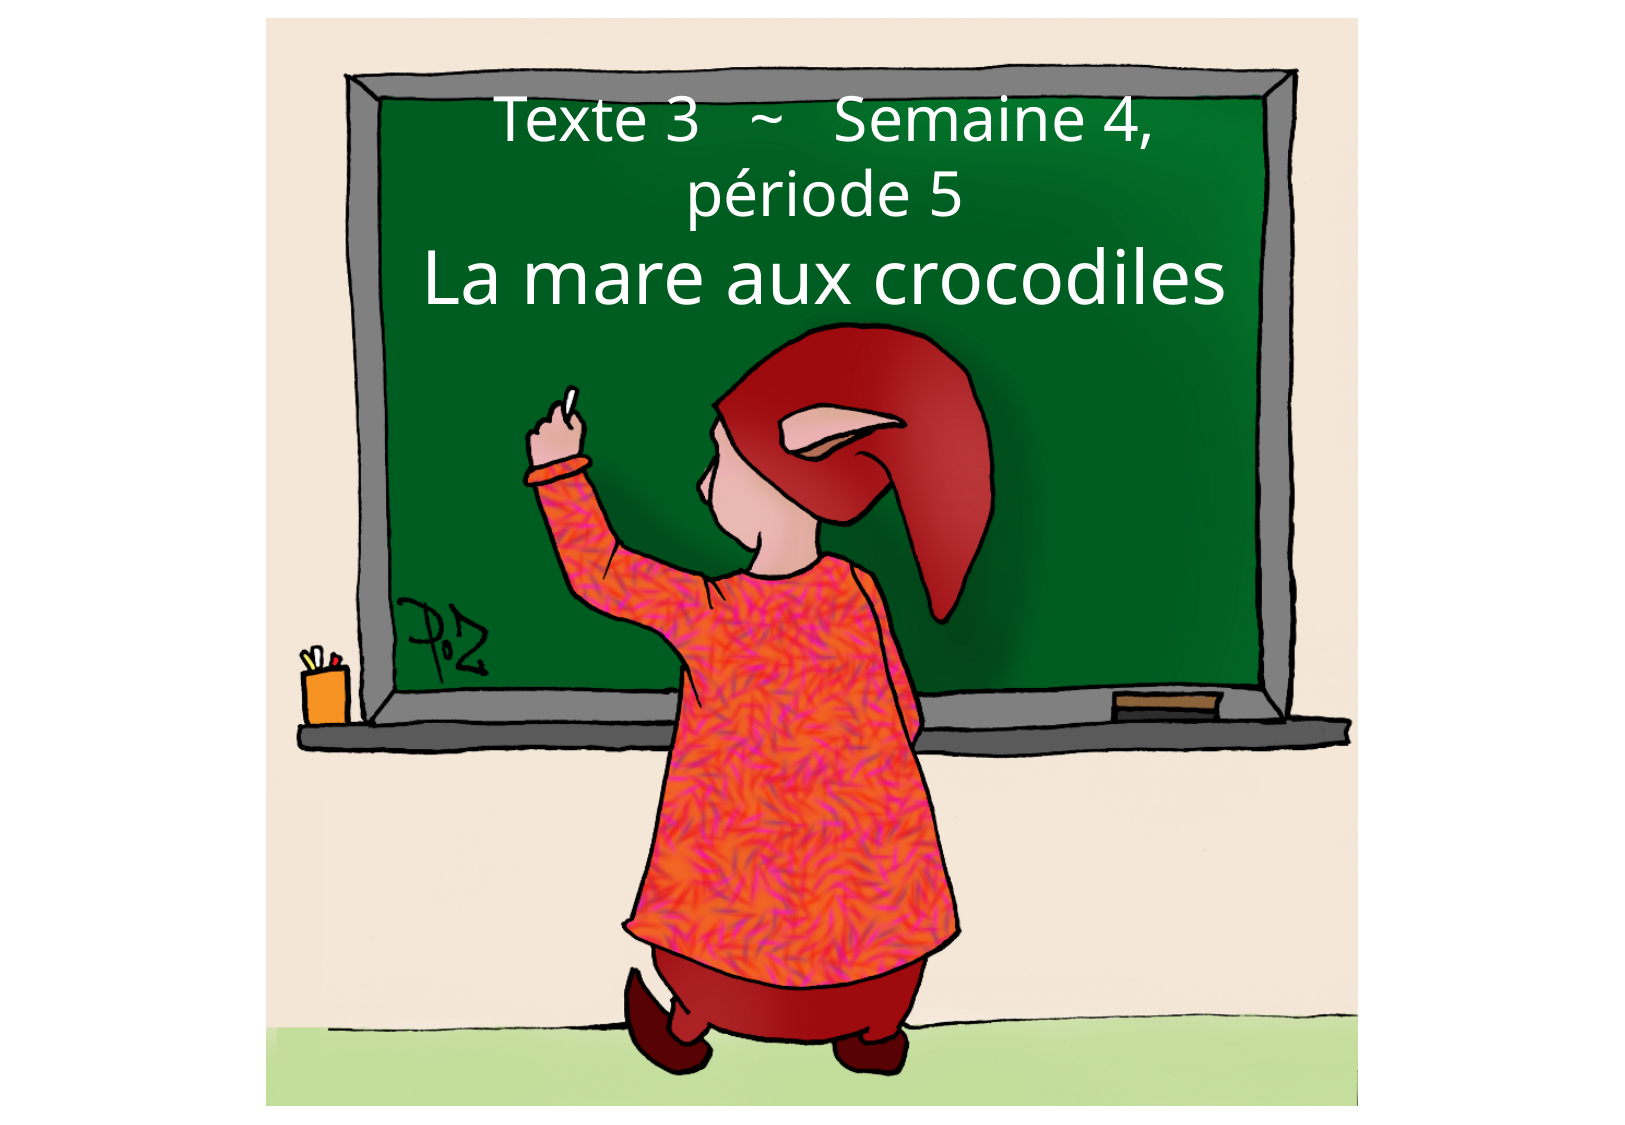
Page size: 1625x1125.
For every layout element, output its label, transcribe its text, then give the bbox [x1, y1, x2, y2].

text_box Texte 3 ~ Semaine 4, période 5 La mare aux crocodiles [377, 101, 1273, 297]
picture [266, 18, 1358, 1106]
